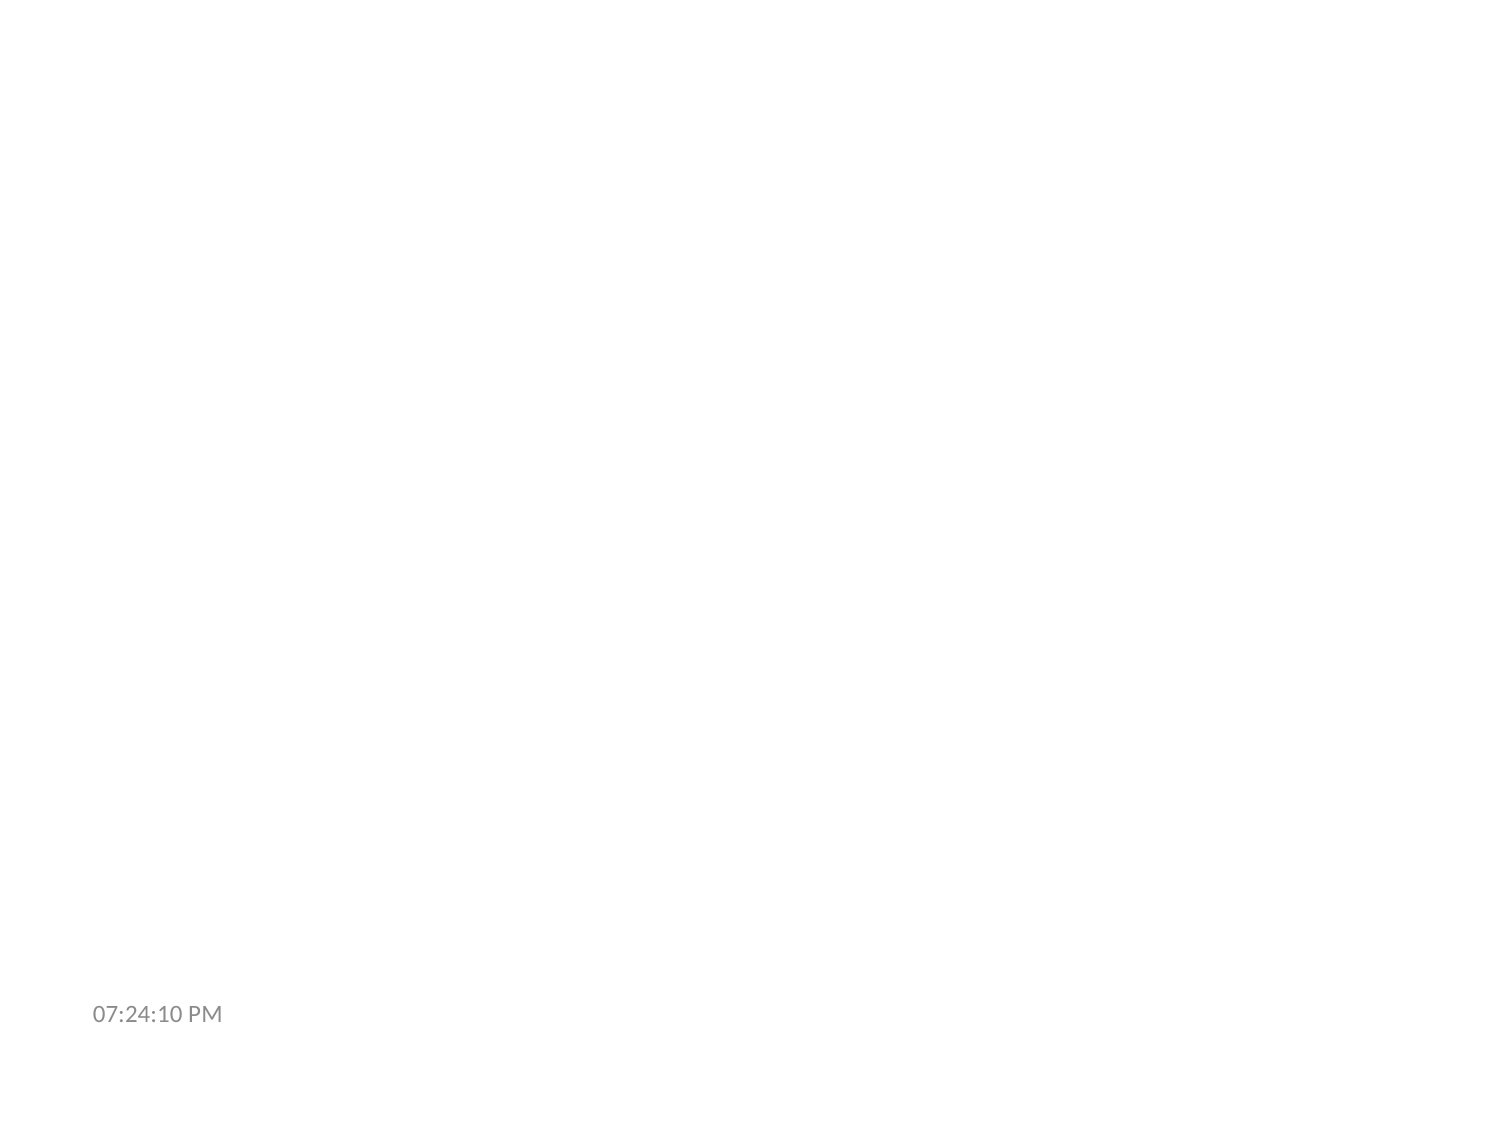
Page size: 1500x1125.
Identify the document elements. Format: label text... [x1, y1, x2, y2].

text_box 3:35:09 PM [77, 982, 428, 1043]
